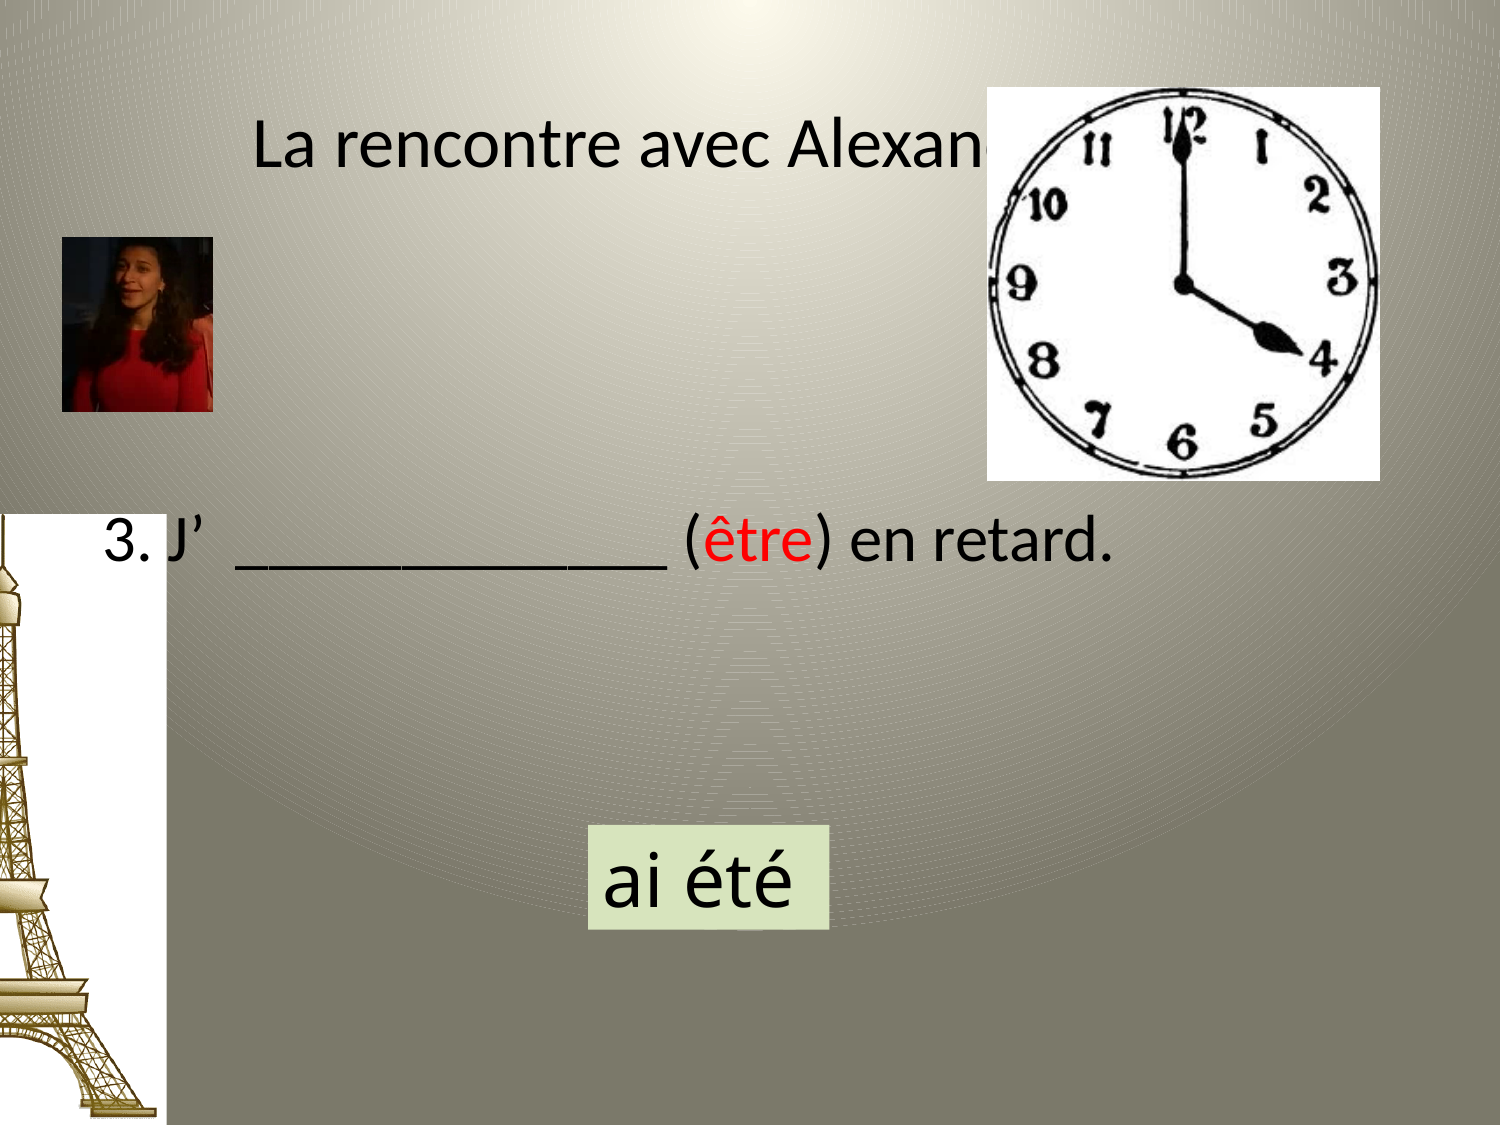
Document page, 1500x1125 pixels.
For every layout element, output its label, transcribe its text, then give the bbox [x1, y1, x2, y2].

picture [0, 514, 167, 1125]
text_box ai été [588, 824, 830, 930]
list 3. J’ _____________ (être) en retard. [87, 487, 1413, 650]
title La rencontre avec Alexandre [235, 45, 1100, 233]
picture [987, 87, 1380, 482]
picture [62, 237, 213, 412]
